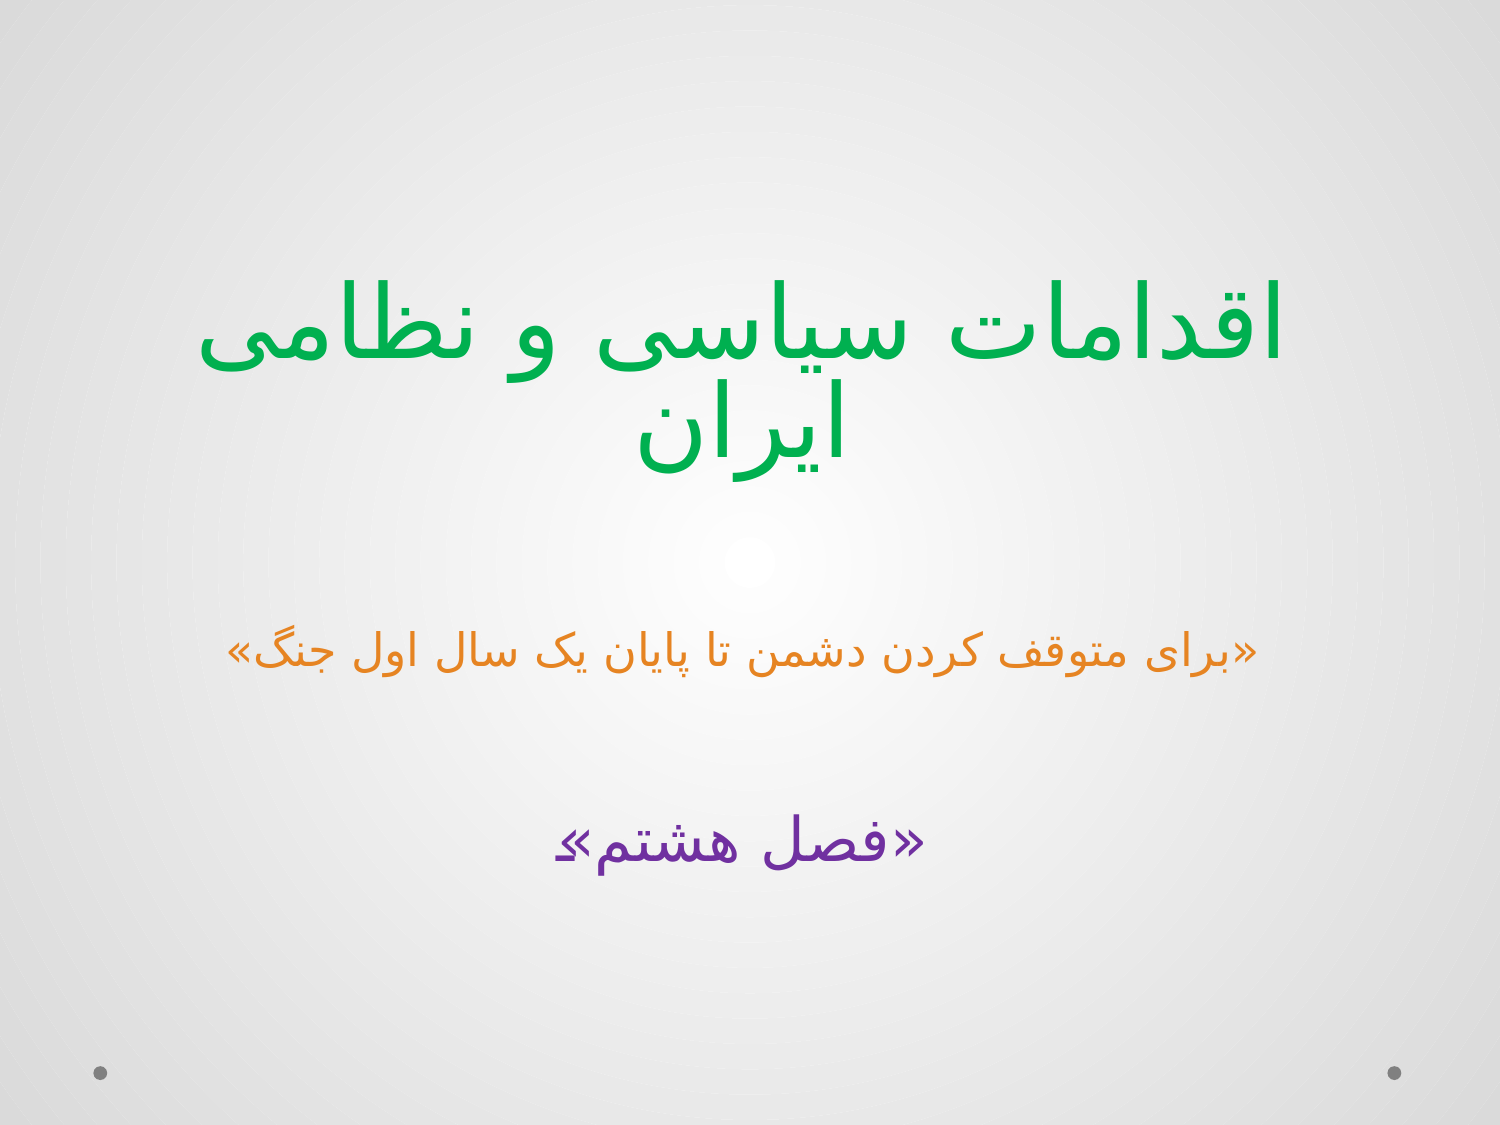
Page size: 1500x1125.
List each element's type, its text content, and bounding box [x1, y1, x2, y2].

title اقدامات سیاسی و نظامی ایران «برای متوقف کردن دشمن تا پایان یک سال اول جنگ» «فصل هشتم» [60, 267, 1424, 882]
